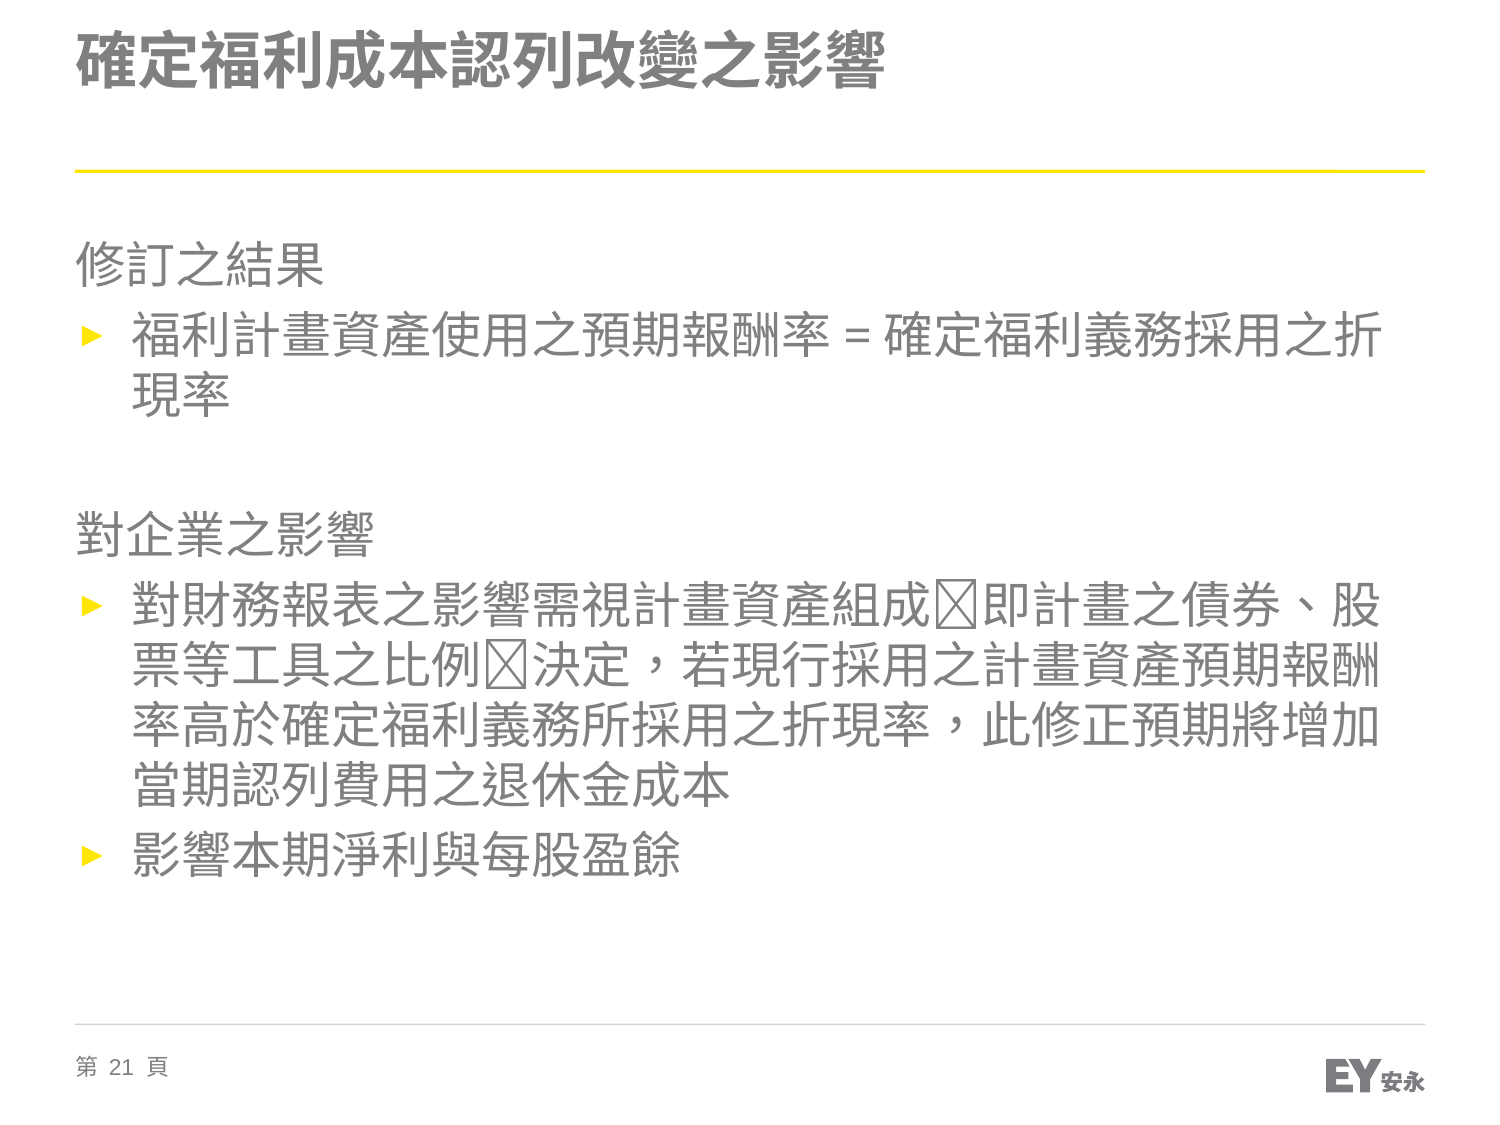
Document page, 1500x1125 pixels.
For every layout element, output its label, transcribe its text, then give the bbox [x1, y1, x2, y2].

list 修訂之結果 福利計畫資產使用之預期報酬率=確定福利義務採用之折現率 對企業之影響 對財務報表之影響需視計畫資產組成即計畫之債券、股票等工具之比例決定，若現行採用之計畫資產預期報酬率高於確定福利義務所採用之折現率，此修正預期將增加當期認列費用之退休金成本 影響本期淨利與每股盈餘 [75, 233, 1425, 1005]
title 確定福利成本認列改變之影響 [75, 33, 1425, 175]
